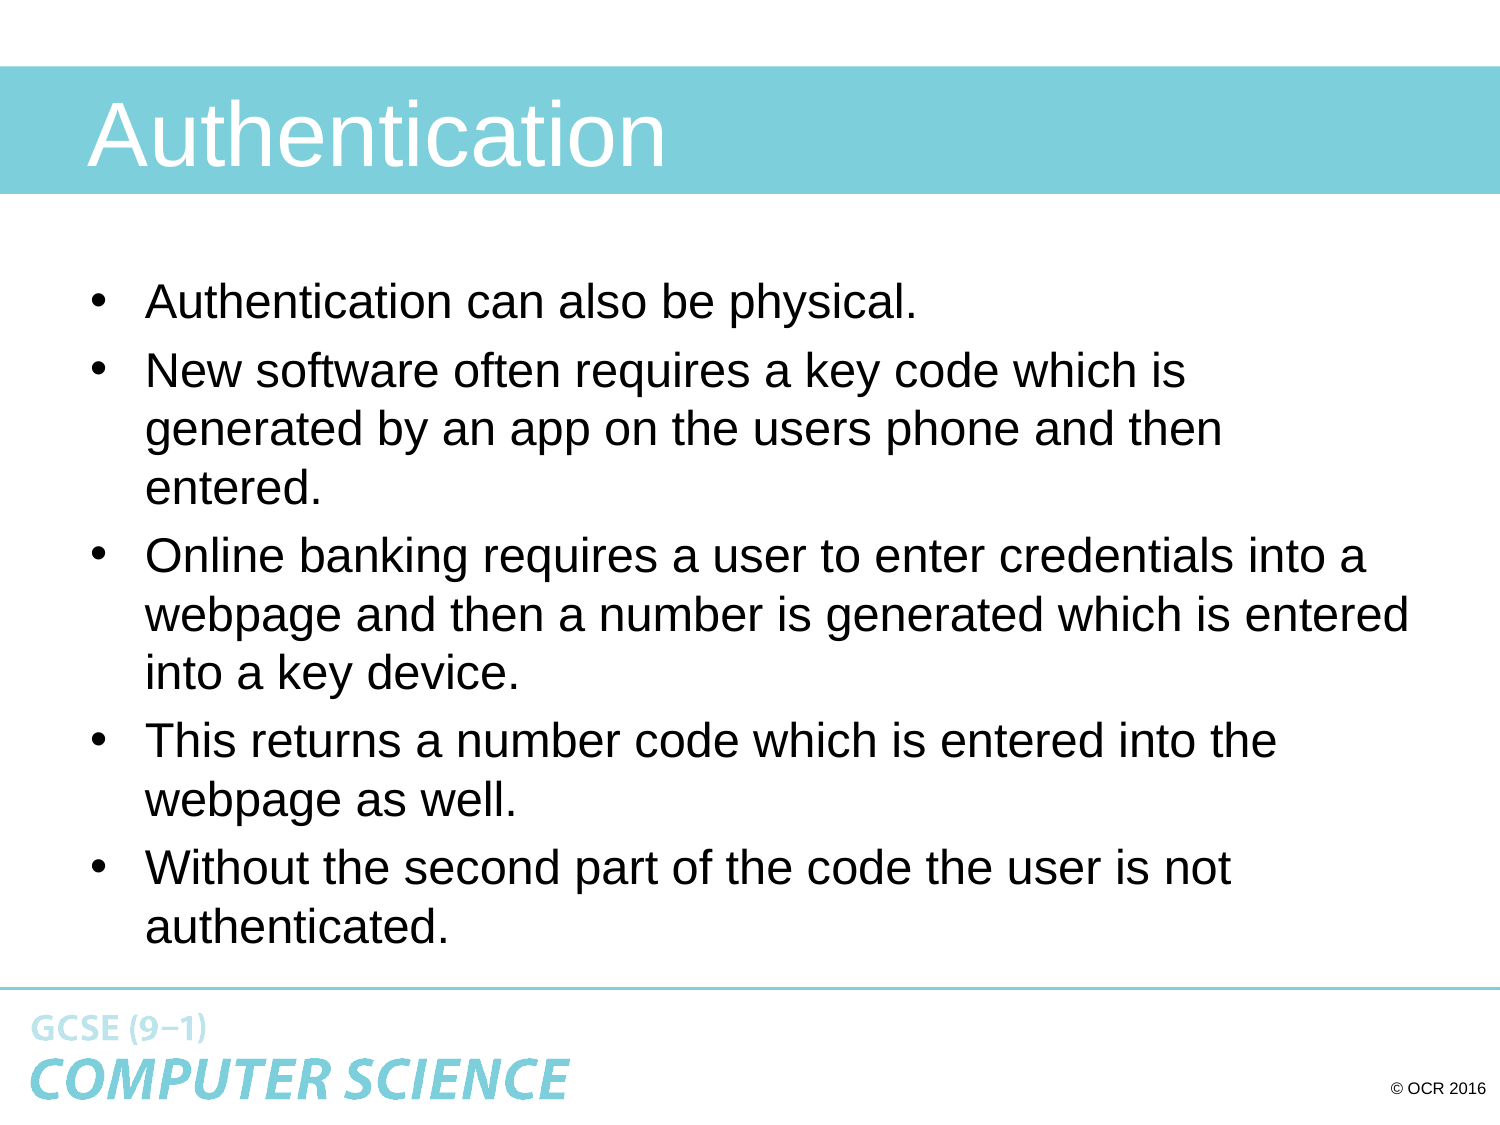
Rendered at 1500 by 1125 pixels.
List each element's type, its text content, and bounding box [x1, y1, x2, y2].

title Authentication [0, 66, 1500, 194]
list Authentication can also be physical. New software often requires a key code which is generated by an app on the users phone and then entered. Online banking requires a user to enter credentials into a webpage and then a number is generated which is entered into a key device. This returns a number code which is entered into the webpage as well. Without the second part of the code the user is not authenticated. [75, 262, 1425, 965]
picture [0, 987, 1500, 1124]
